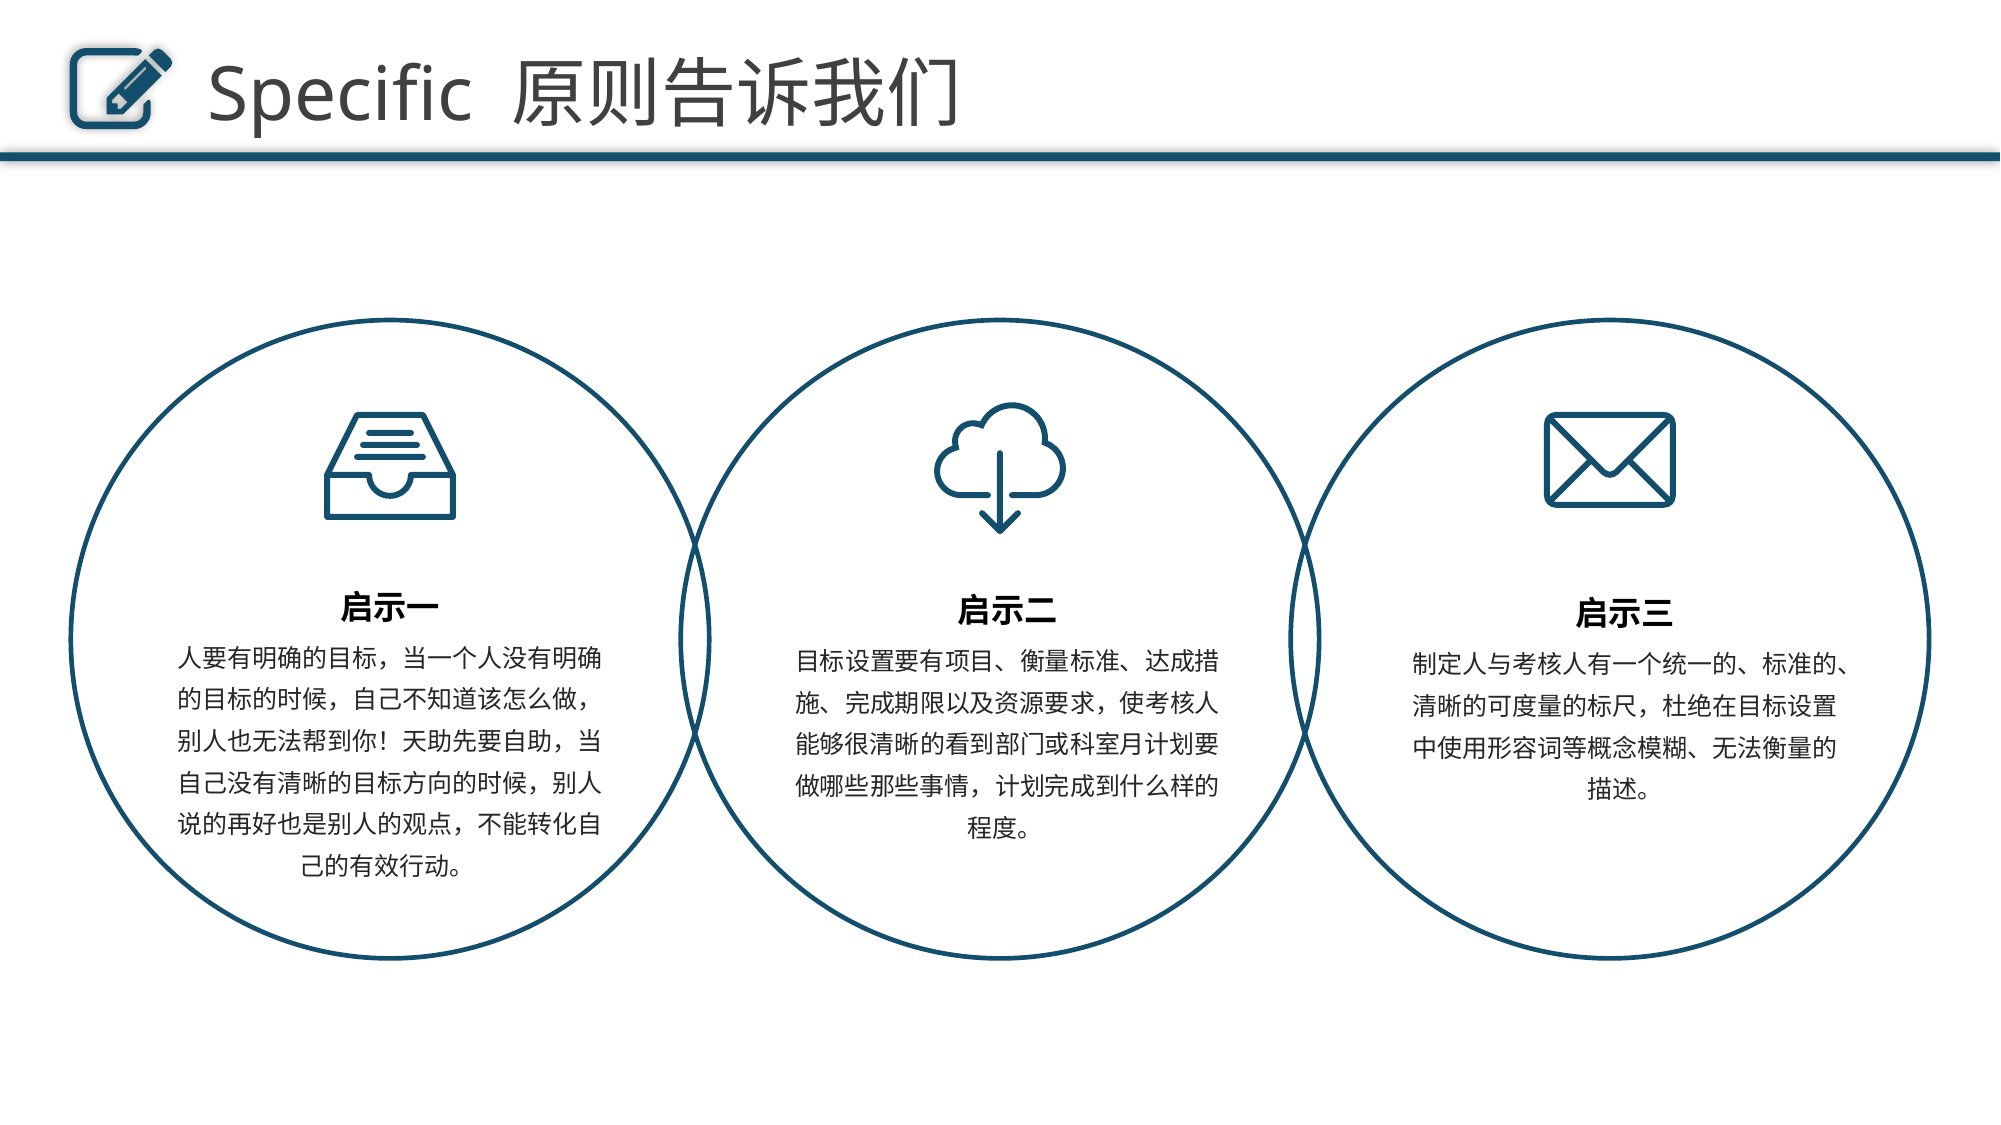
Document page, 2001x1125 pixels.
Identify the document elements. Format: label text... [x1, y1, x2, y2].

text_box [69, 48, 151, 130]
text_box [70, 319, 680, 959]
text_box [680, 319, 1290, 959]
text_box [148, 48, 173, 72]
text_box [106, 59, 162, 115]
text_box Specific 原则告诉我们 [207, 45, 962, 136]
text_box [1290, 319, 1930, 959]
text_box [0, 151, 2000, 162]
